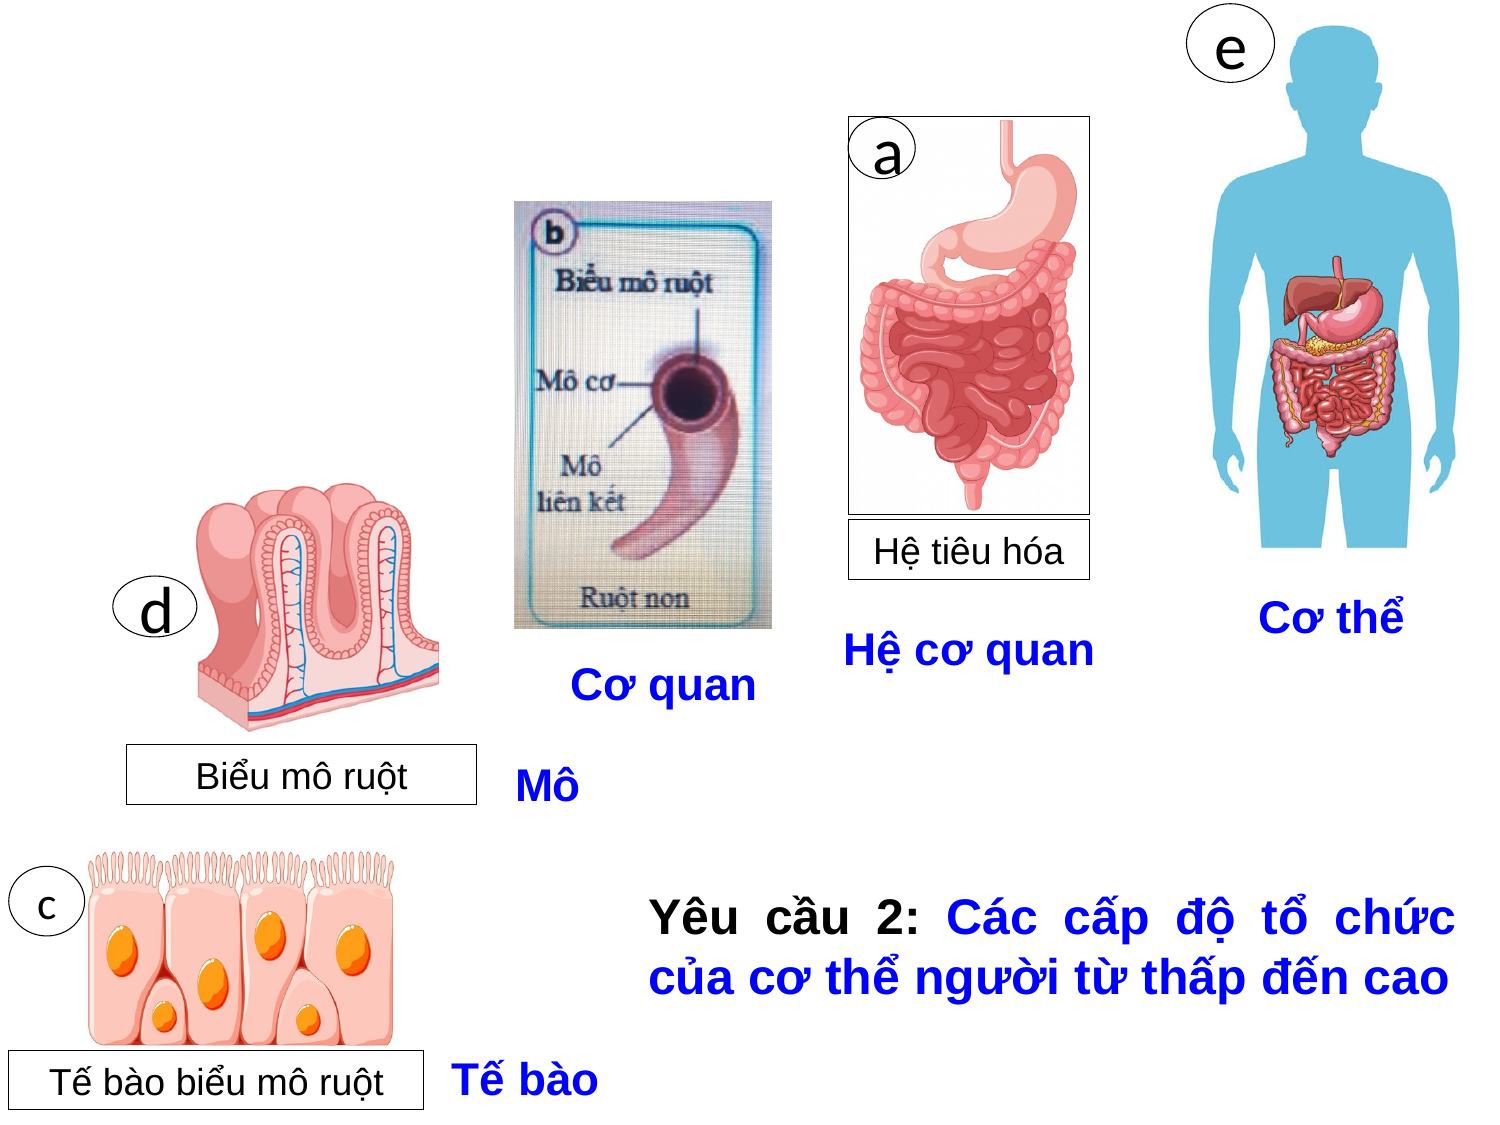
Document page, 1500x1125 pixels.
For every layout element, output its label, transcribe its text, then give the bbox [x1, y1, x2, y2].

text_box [1186, 1, 1472, 551]
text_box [8, 840, 424, 1112]
picture [513, 201, 772, 629]
text_box Mô [500, 748, 597, 819]
text_box Tế bào [437, 1041, 615, 1112]
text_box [847, 115, 1090, 581]
text_box Cơ thể [1175, 580, 1489, 650]
text_box Hệ cơ quan [805, 612, 1133, 682]
text_box Yêu cầu 2: Các cấp độ tổ chức của cơ thể người từ thấp đến cao [633, 877, 1472, 1013]
text_box Cơ quan [555, 647, 774, 717]
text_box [112, 476, 477, 806]
